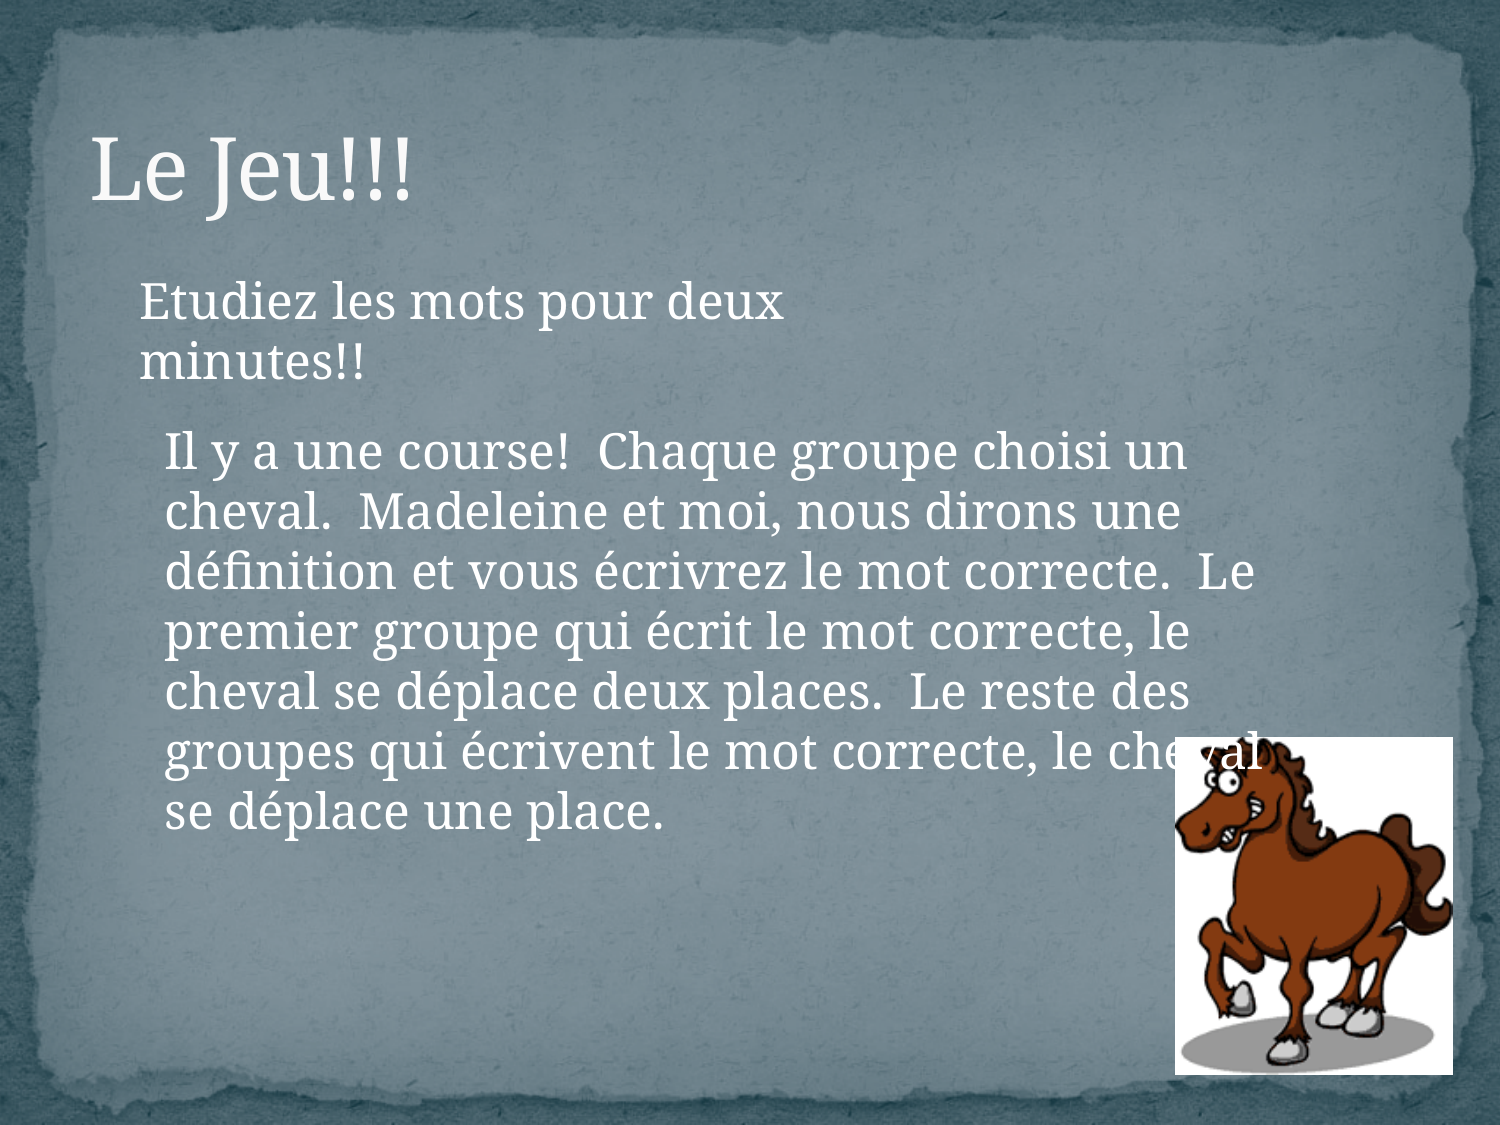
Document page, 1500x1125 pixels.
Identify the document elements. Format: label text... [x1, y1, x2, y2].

text_box Il y a une course! Chaque groupe choisi un cheval. Madeleine et moi, nous dirons une définition et vous écrivrez le mot correcte. Le premier groupe qui écrit le mot correcte, le cheval se déplace deux places. Le reste des groupes qui écrivent le mot correcte, le cheval se déplace une place. [149, 412, 1288, 848]
text_box Etudiez les mots pour deux minutes!! [125, 262, 975, 398]
title Le Jeu!!! [74, 24, 1425, 225]
picture [1175, 737, 1453, 1075]
